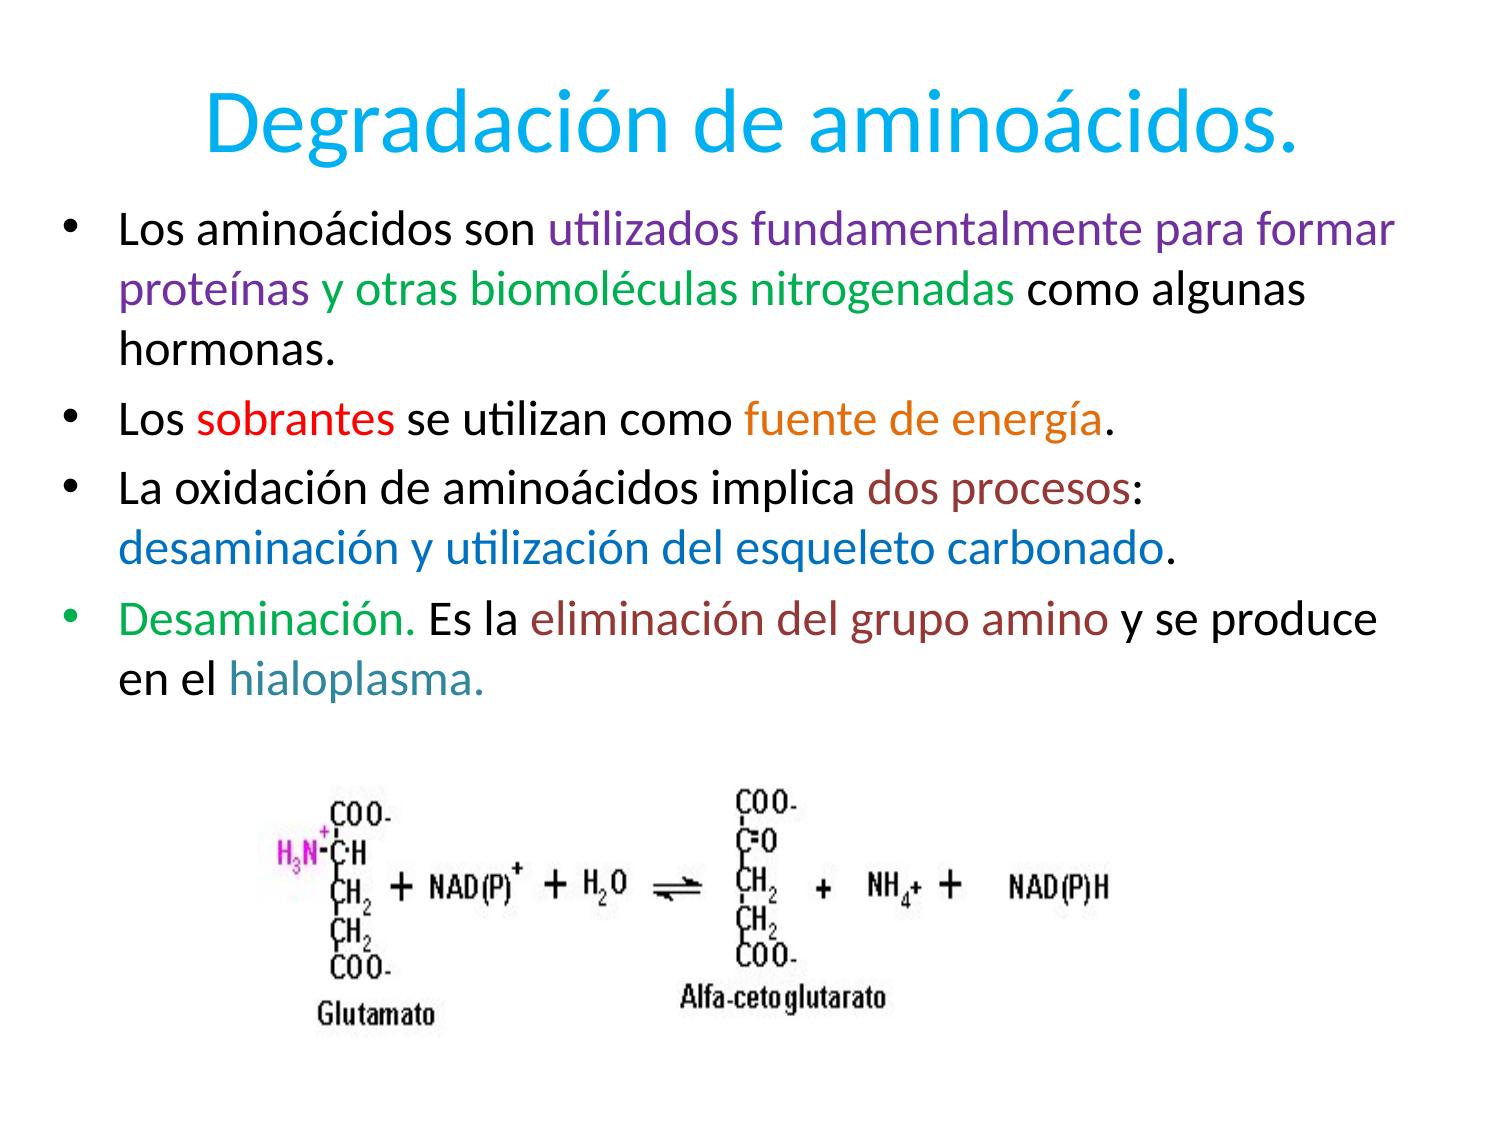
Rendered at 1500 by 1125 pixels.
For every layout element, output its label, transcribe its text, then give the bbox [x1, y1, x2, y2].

title Degradación de aminoácidos. [82, 45, 1425, 187]
picture [257, 784, 1130, 1067]
list Los aminoácidos son utilizados fundamentalmente para formar proteínas y otras biomoléculas nitrogenadas como algunas hormonas. Los sobrantes se utilizan como fuente de energía. La oxidación de aminoácidos implica dos procesos: desaminación y utilización del esqueleto carbonado. Desaminación. Es la eliminación del grupo amino y se produce en el hialoplasma. [46, 187, 1425, 1079]
